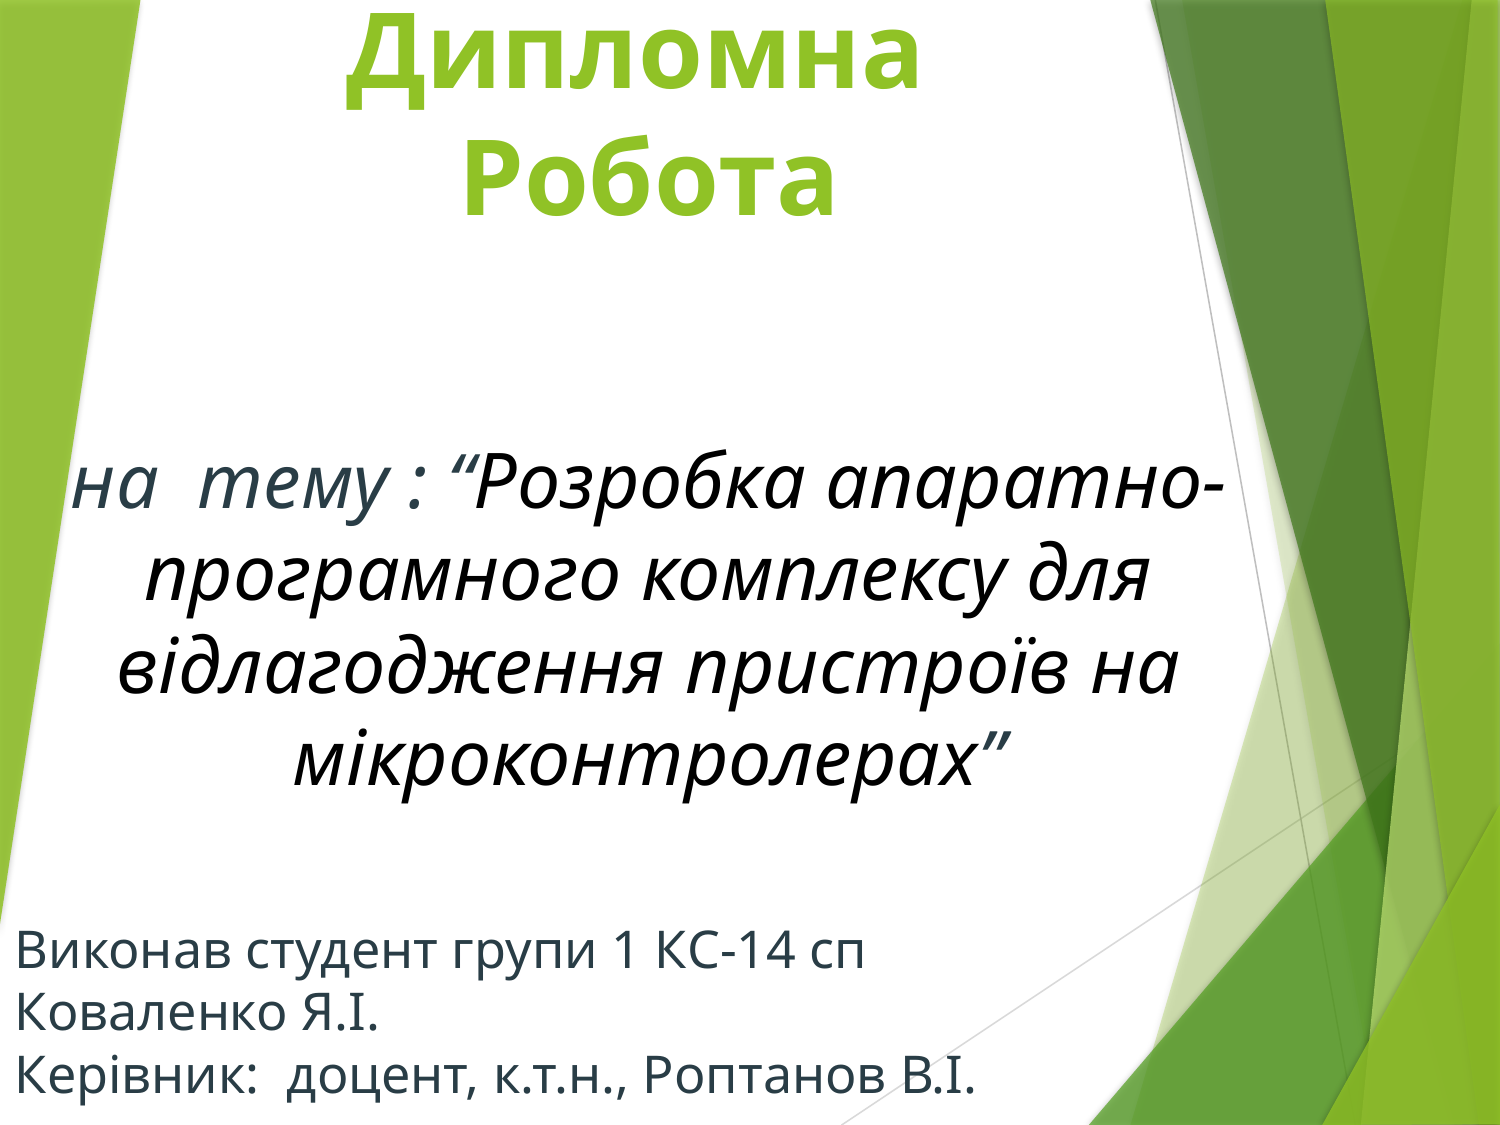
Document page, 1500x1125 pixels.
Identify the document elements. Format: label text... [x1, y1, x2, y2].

text_box на тему : “Розробка апаратно-програмного комплексу для відлагодження пристроїв на мікроконтролерах” [41, 397, 1257, 809]
title Дипломна Робота [171, 0, 1127, 244]
text_box Виконав студент групи 1 КC-14 сп Коваленко Я.І. Керівник: доцент, к.т.н., Роптанов В.І. [0, 869, 1215, 1112]
